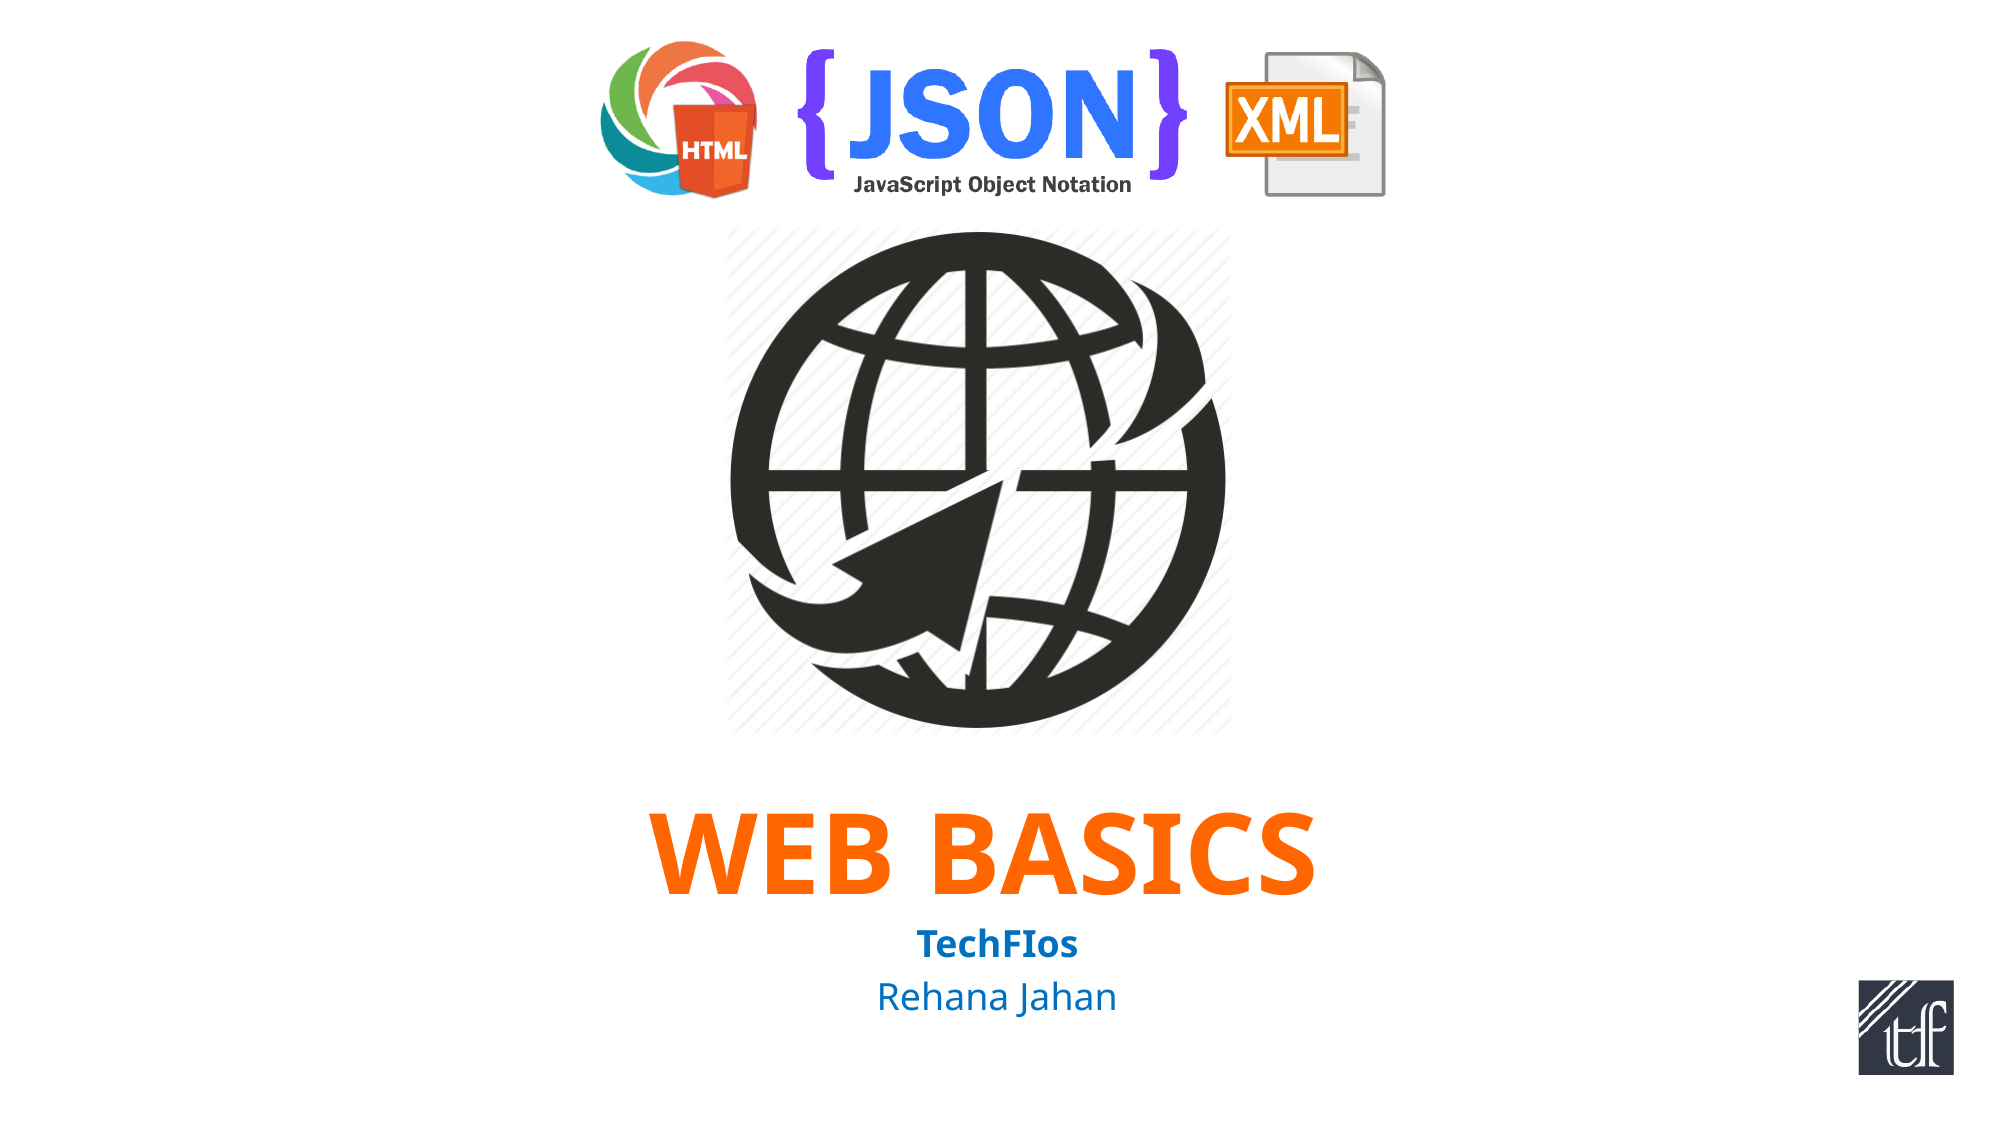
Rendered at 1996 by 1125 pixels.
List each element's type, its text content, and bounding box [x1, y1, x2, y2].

picture [597, 37, 763, 203]
picture [1847, 966, 1955, 1076]
subtitle TechFIos Rehana Jahan [586, 912, 1409, 1025]
picture [722, 224, 1236, 738]
picture [1222, 48, 1388, 201]
picture [784, 37, 1202, 203]
title WEB BASICS [447, 737, 1521, 963]
